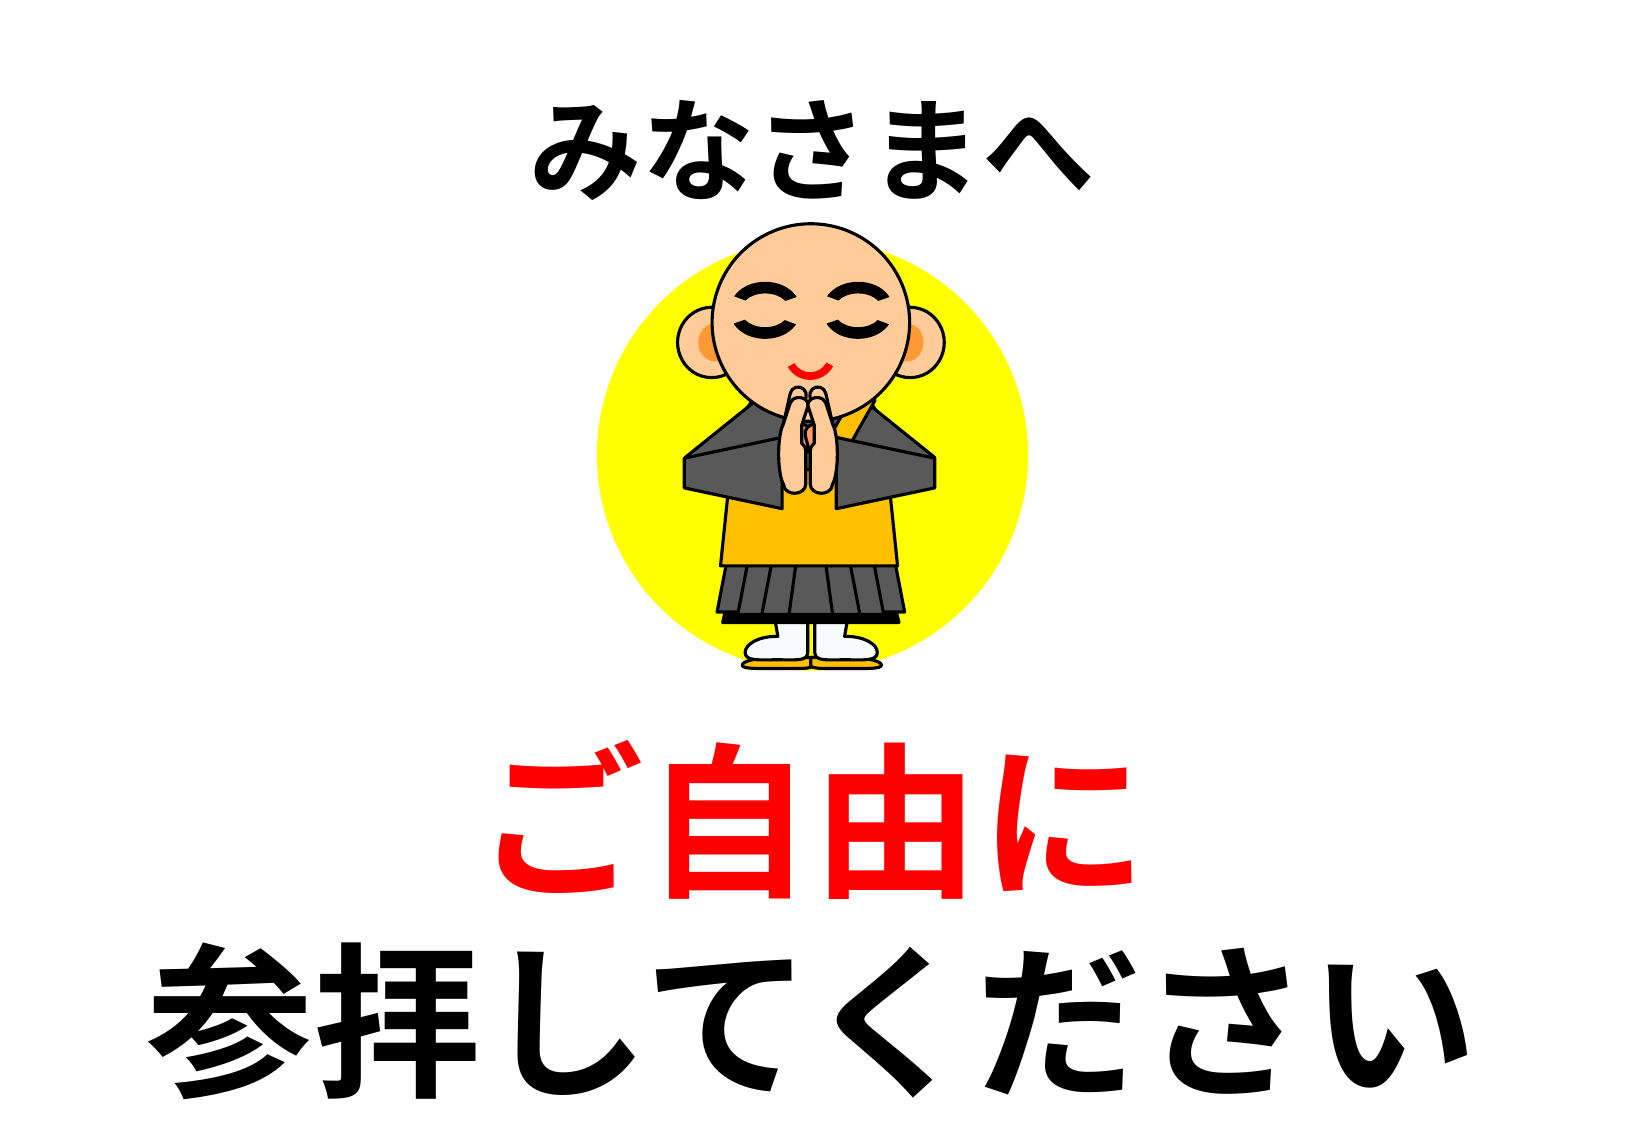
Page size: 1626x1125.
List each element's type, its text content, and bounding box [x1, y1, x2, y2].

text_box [596, 223, 1029, 671]
text_box ご自由に 参拝してください [0, 710, 1625, 1125]
text_box みなさまへ [0, 73, 1625, 223]
